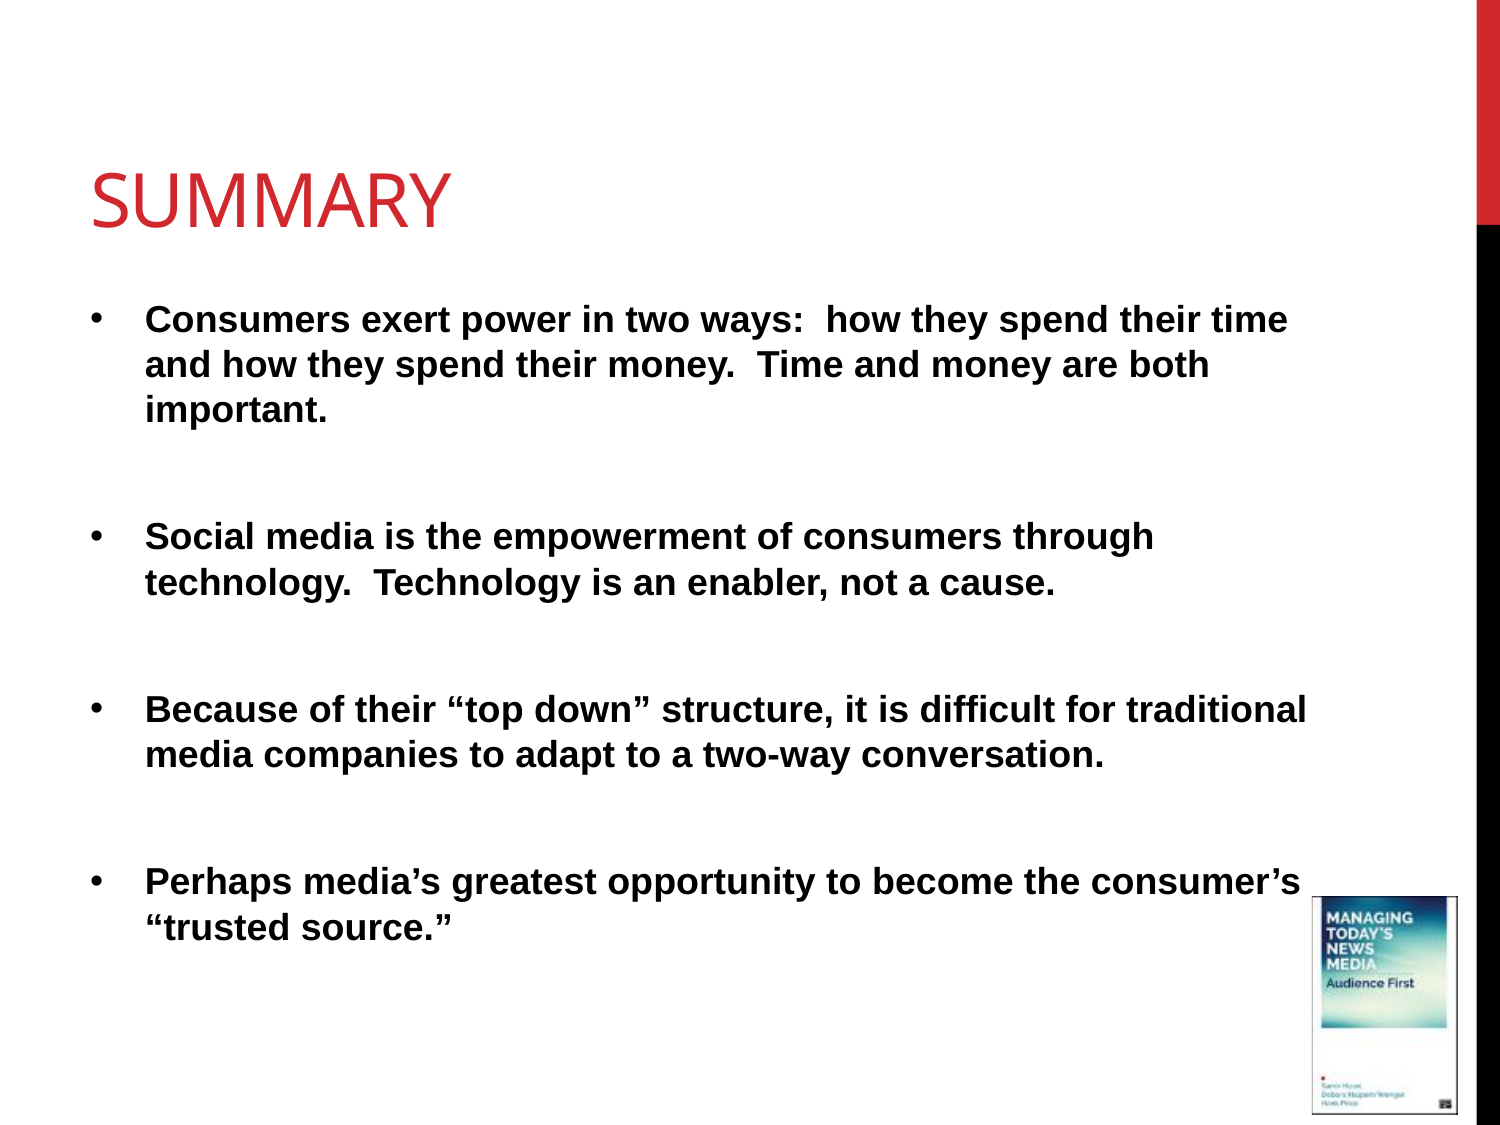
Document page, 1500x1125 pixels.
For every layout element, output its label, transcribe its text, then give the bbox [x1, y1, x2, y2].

picture [1311, 896, 1458, 1115]
title Summary [75, 25, 1025, 250]
list Consumers exert power in two ways: how they spend their time and how they spend their money. Time and money are both important. Social media is the empowerment of consumers through technology. Technology is an enabler, not a cause. Because of their “top down” structure, it is difficult for traditional media companies to adapt to a two-way conversation. Perhaps media’s greatest opportunity to become the consumer’s “trusted source.” [75, 287, 1325, 1005]
